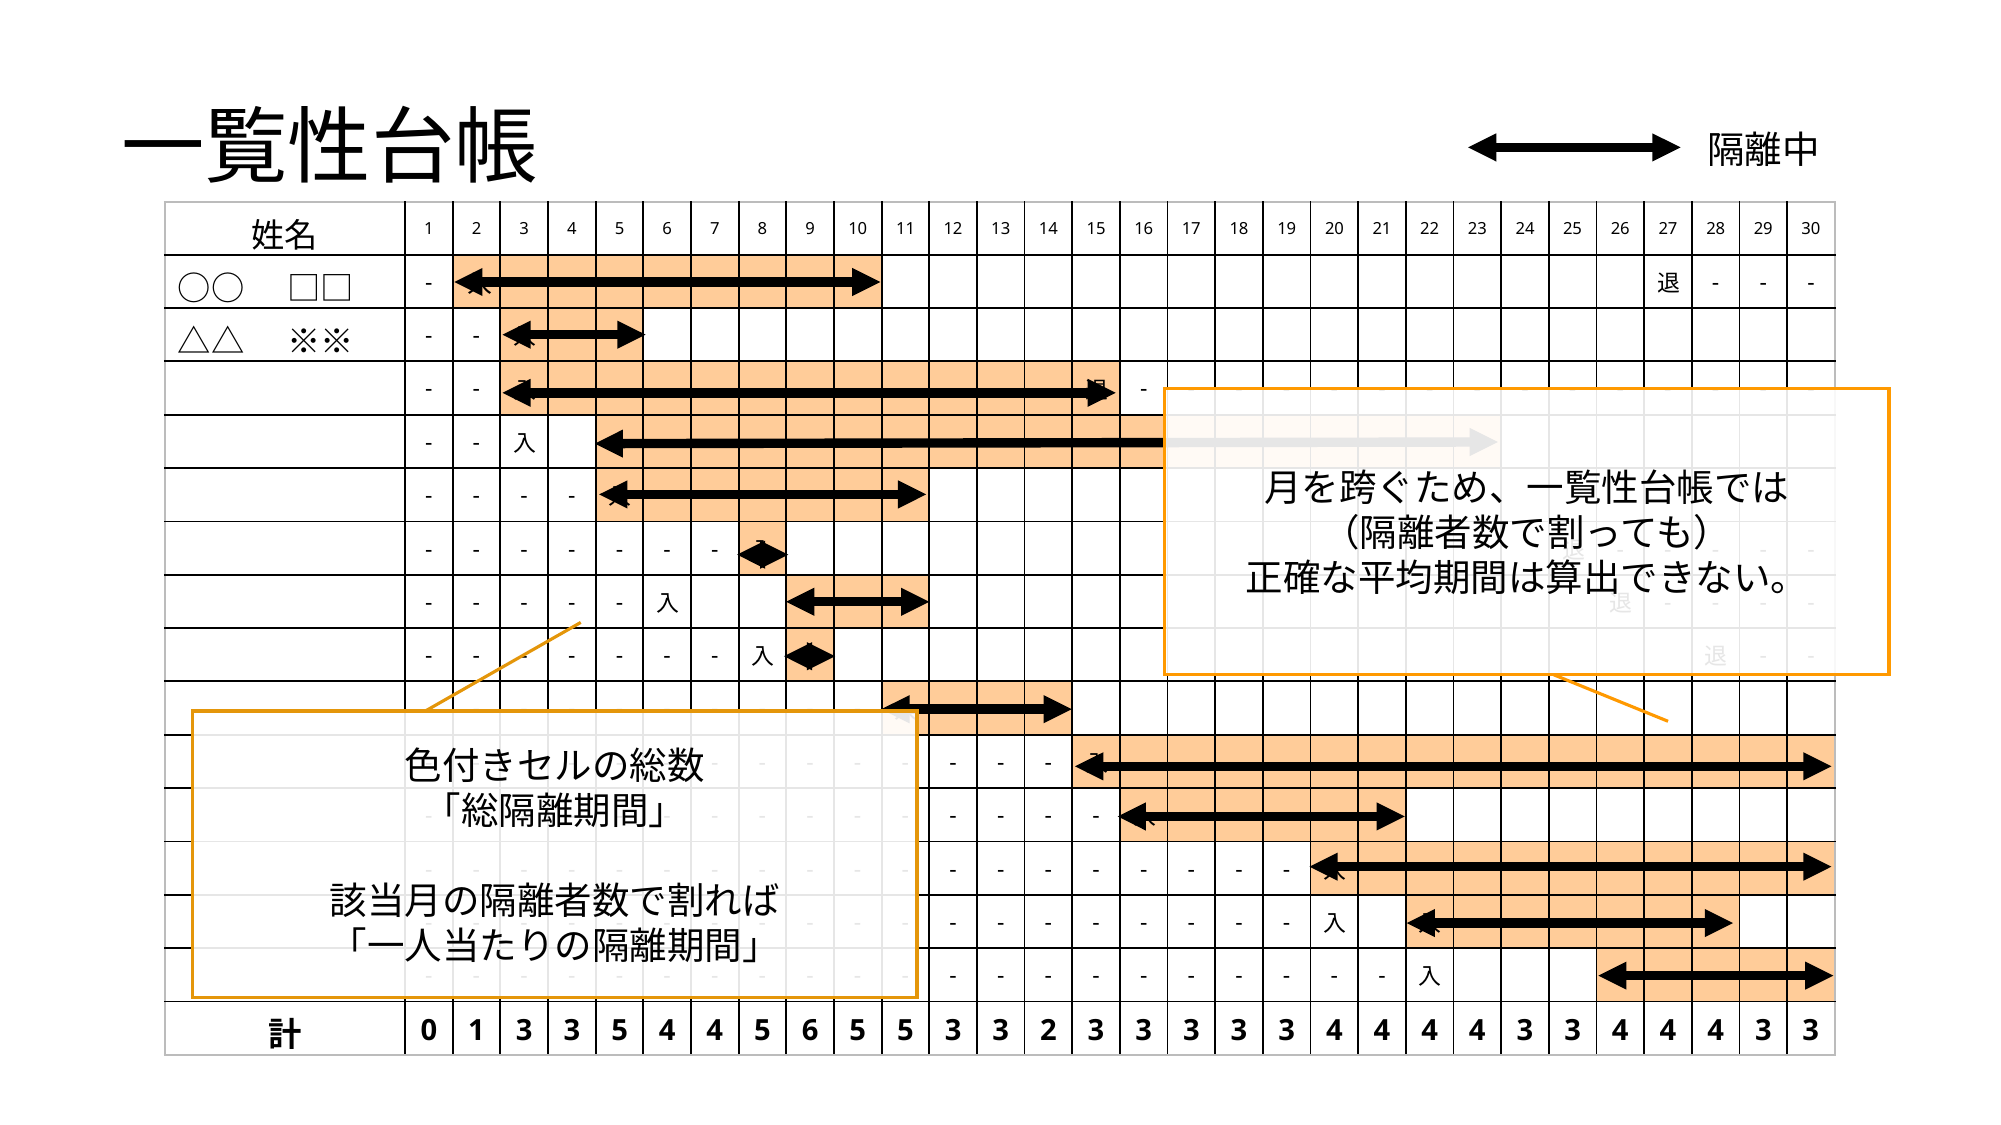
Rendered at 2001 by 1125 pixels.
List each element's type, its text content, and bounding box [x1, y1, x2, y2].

table_header 4 [549, 203, 595, 254]
table_cell [1502, 771, 1548, 787]
table_cell - [1168, 896, 1214, 947]
table_cell [644, 309, 690, 360]
table_cell 3 [1264, 1002, 1310, 1054]
table_cell [1073, 416, 1119, 438]
table_cell [1216, 821, 1262, 841]
table_cell [501, 256, 547, 277]
table_cell [692, 287, 738, 307]
table_cell [1740, 842, 1786, 862]
table_cell [1454, 896, 1500, 918]
table_cell 4 [644, 1002, 690, 1054]
table_cell - [1216, 842, 1262, 894]
table_cell 3 [501, 1002, 547, 1054]
table_cell - [1264, 362, 1310, 387]
table_cell 3 [930, 1002, 976, 1054]
table_cell [883, 522, 928, 574]
table_cell - [1025, 736, 1071, 787]
table_cell [166, 469, 404, 521]
table_cell - [1073, 842, 1119, 894]
table_cell [1121, 469, 1163, 521]
table_header 7 [692, 203, 738, 254]
table_cell [1359, 842, 1405, 862]
table_cell [1025, 309, 1071, 360]
table_cell - [454, 682, 499, 709]
table_header 27 [1645, 203, 1691, 254]
table_cell [1025, 522, 1071, 574]
table_cell - [597, 576, 642, 627]
table_cell [1645, 682, 1691, 734]
table_cell [644, 287, 690, 307]
table_cell - [930, 736, 976, 787]
table_cell [549, 339, 595, 360]
table_cell 4 [1597, 1002, 1643, 1054]
table_cell - [1740, 256, 1786, 307]
table_cell 入 [454, 256, 499, 281]
table_cell [930, 714, 976, 734]
table_cell [1121, 682, 1167, 734]
table_cell - [1073, 789, 1119, 841]
table_header 19 [1264, 203, 1310, 254]
table_cell [1645, 309, 1691, 360]
table_cell [1597, 682, 1643, 708]
table_cell [1407, 256, 1453, 307]
table_cell [1740, 949, 1786, 971]
table_cell [835, 448, 881, 467]
table_cell [1645, 789, 1691, 841]
table_cell - [1073, 949, 1119, 1001]
table_cell [1597, 771, 1643, 787]
table_cell [930, 256, 976, 307]
table_header 12 [930, 203, 976, 254]
table_cell [166, 736, 191, 787]
table_cell [978, 448, 1024, 467]
table_cell [1454, 789, 1500, 841]
table_cell [740, 416, 785, 438]
table_cell [1693, 736, 1739, 762]
table_cell - [1502, 362, 1548, 387]
table_header 2 [454, 203, 499, 254]
table_cell [1264, 676, 1310, 680]
table_cell - [406, 576, 452, 627]
table_cell - [1740, 362, 1786, 387]
table_cell - [1264, 896, 1310, 947]
table_cell - [406, 629, 452, 680]
table_cell - [454, 576, 499, 627]
table_cell [597, 337, 642, 360]
table_cell [644, 416, 690, 438]
table_cell - [1359, 362, 1405, 387]
table_cell [644, 256, 690, 277]
table_cell [978, 522, 1024, 574]
table_cell [1788, 736, 1834, 787]
table_cell [1407, 309, 1453, 360]
table_cell [1502, 949, 1548, 1001]
table_cell [1502, 676, 1548, 680]
table_cell 入 [501, 309, 547, 360]
table_cell [1597, 871, 1643, 894]
table_cell [1597, 896, 1643, 918]
table_cell [1550, 676, 1560, 680]
table_cell [1073, 682, 1119, 734]
table_cell [1025, 448, 1071, 467]
table_cell [1788, 309, 1834, 360]
table_cell 4 [1407, 1002, 1453, 1054]
table_cell [1168, 821, 1214, 841]
table_cell [501, 287, 547, 307]
table_cell [1502, 309, 1548, 360]
table_cell [1645, 842, 1691, 862]
table_cell - [406, 362, 452, 414]
table_header 姓名 [166, 203, 404, 254]
table_cell [1407, 842, 1453, 862]
table_cell - [930, 896, 976, 947]
table_cell [835, 283, 881, 307]
text_box 一覧性台帳 [106, 85, 2000, 201]
table_cell [166, 416, 404, 467]
table_cell [787, 522, 833, 574]
table_cell [930, 398, 976, 414]
table_cell [930, 416, 976, 438]
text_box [594, 441, 1499, 445]
table_cell [787, 629, 833, 654]
table_cell [1550, 256, 1596, 307]
table_cell [1645, 928, 1691, 947]
table_cell - [549, 469, 595, 521]
table_cell 退 [1645, 256, 1691, 307]
table_cell [1597, 928, 1643, 947]
table_cell [1693, 789, 1739, 841]
table_cell [1454, 682, 1500, 734]
table_cell [1693, 682, 1739, 734]
table_cell - [1168, 949, 1214, 1001]
table_cell 5 [597, 1002, 642, 1054]
table_cell - [501, 469, 547, 521]
table_cell - [454, 469, 499, 521]
table_cell [692, 469, 738, 490]
table_cell 入 [1311, 842, 1357, 865]
table_cell [1311, 309, 1357, 360]
table_cell - [454, 362, 499, 414]
table_header 14 [1025, 203, 1071, 254]
table_cell [597, 362, 642, 388]
table_cell [1645, 676, 1691, 680]
table_cell 入 [1121, 819, 1167, 841]
table_cell 3 [1121, 1002, 1167, 1054]
table_cell [1597, 977, 1643, 1001]
table_cell [978, 398, 1024, 414]
table_cell [1597, 842, 1643, 862]
table_cell [740, 287, 785, 307]
table_cell 3 [1740, 1002, 1786, 1054]
table_cell [1550, 789, 1596, 841]
table_cell [1597, 789, 1643, 841]
table_cell - [549, 522, 595, 574]
table_cell [1454, 676, 1500, 680]
table_cell - [1121, 896, 1167, 947]
table_cell [1216, 736, 1262, 762]
table_cell [1645, 949, 1691, 971]
table_header 11 [883, 203, 928, 254]
table_cell - [1264, 949, 1310, 1001]
table_cell - [406, 309, 452, 360]
table_header 22 [1407, 203, 1453, 254]
table_header 28 [1693, 203, 1739, 254]
table_cell - [1693, 256, 1739, 307]
table_cell [1740, 896, 1786, 947]
table_cell [1073, 256, 1119, 307]
table_cell [1264, 256, 1310, 307]
table_cell 4 [1645, 1002, 1691, 1054]
table_header 6 [644, 203, 690, 254]
table_cell [1597, 736, 1643, 762]
table_cell - [787, 682, 833, 709]
table_header 8 [740, 203, 785, 254]
table_cell [883, 362, 928, 388]
table_cell [1597, 676, 1643, 680]
table_cell [1073, 629, 1119, 680]
table_cell [787, 362, 833, 388]
table_cell - [1073, 896, 1119, 947]
table_cell 入 [597, 469, 642, 521]
table_cell [930, 522, 976, 574]
table_cell - [1359, 949, 1405, 1001]
table_cell [1311, 676, 1357, 680]
table_cell [1645, 980, 1691, 1001]
table_cell [835, 469, 881, 490]
text_box 色付きセルの総数 「総隔離期間」 該当月の隔離者数で割れば 「一人当たりの隔離期間」 [191, 621, 919, 999]
table_cell - [919, 896, 928, 947]
table_cell [1359, 789, 1405, 815]
table_cell [1121, 576, 1163, 627]
table_cell [930, 629, 976, 680]
table_cell [692, 309, 738, 360]
table_cell - [978, 896, 1024, 947]
table_cell [1407, 682, 1453, 734]
table_cell [1121, 629, 1167, 680]
table_cell [1454, 736, 1500, 762]
table_cell [787, 256, 833, 277]
table_header 1 [406, 203, 452, 254]
table_cell - [1788, 362, 1834, 387]
table_cell - [835, 682, 881, 709]
table_cell 0 [406, 1002, 452, 1054]
table_cell [930, 576, 976, 627]
table_cell [1740, 771, 1786, 787]
table_cell 5 [835, 1002, 881, 1054]
table_header 24 [1502, 203, 1548, 254]
table_cell [1121, 522, 1163, 574]
table_cell - [1311, 362, 1357, 387]
table_cell [740, 576, 785, 627]
table_cell [1168, 789, 1214, 812]
table_cell [1359, 309, 1405, 360]
table_cell 計 [166, 1002, 404, 1054]
table_cell [1693, 871, 1739, 894]
table_cell [1502, 256, 1548, 307]
table_header 18 [1216, 203, 1262, 254]
table_cell - [1597, 362, 1643, 387]
table_cell - [1168, 842, 1214, 894]
table_cell [883, 576, 928, 600]
table_header 21 [1359, 203, 1405, 254]
table_cell [1407, 676, 1453, 680]
table_cell - [978, 842, 1024, 894]
table_cell [1454, 256, 1500, 307]
table_cell [1788, 789, 1834, 841]
table_cell [644, 499, 690, 521]
table_cell [549, 398, 595, 414]
table_cell 入 [1311, 868, 1357, 894]
table_cell [1645, 896, 1691, 918]
table_header 23 [1454, 203, 1500, 254]
table_cell [1693, 771, 1739, 787]
table_cell - [597, 629, 642, 680]
table_header 5 [597, 203, 642, 254]
table_header 17 [1168, 203, 1214, 254]
table_header 16 [1121, 203, 1167, 254]
table_cell [1121, 309, 1167, 360]
table_cell 入 [644, 576, 690, 627]
table_cell [1121, 771, 1167, 787]
table_cell [1407, 771, 1453, 787]
table_cell [1550, 309, 1596, 360]
table_cell - [406, 522, 452, 574]
table_cell [883, 448, 928, 467]
table_cell [1645, 871, 1691, 894]
table_cell [1073, 576, 1119, 627]
table_cell [835, 416, 881, 438]
table_cell [930, 448, 976, 467]
table_cell [1121, 448, 1163, 467]
table_cell [1359, 256, 1405, 307]
table_cell - [501, 522, 547, 574]
table_cell [883, 603, 928, 627]
table_cell 入 [740, 629, 785, 680]
table_cell - [1216, 362, 1262, 387]
table_cell [1359, 896, 1405, 947]
text_box 隔離中 [1692, 118, 1835, 178]
table_cell - [1121, 949, 1167, 1001]
table_cell [1359, 736, 1405, 762]
table_cell - [549, 629, 595, 680]
table_cell - [1025, 896, 1071, 947]
table_cell [1121, 416, 1163, 437]
table_cell [166, 629, 404, 680]
table_cell - [501, 576, 547, 627]
table_cell [1264, 771, 1310, 787]
table_cell [1025, 256, 1071, 307]
table_cell [166, 682, 404, 734]
table_cell [1454, 309, 1500, 360]
table_cell - [1311, 949, 1357, 1001]
table_cell - [406, 416, 452, 467]
table_cell [930, 362, 976, 388]
table_cell [166, 576, 404, 627]
table_cell 入 [1311, 896, 1357, 947]
table_cell [644, 362, 690, 388]
table_cell [1073, 522, 1119, 574]
table_cell [1693, 896, 1739, 947]
table_cell [835, 522, 881, 574]
table_cell ○○ □□ [166, 256, 404, 307]
table_cell - [1407, 362, 1453, 387]
table_cell [1740, 309, 1786, 360]
table_cell 4 [1454, 1002, 1500, 1054]
table_cell [1264, 736, 1310, 762]
table_cell - [549, 576, 595, 627]
table_cell [1168, 771, 1214, 787]
table_cell [1311, 771, 1357, 787]
table_cell [835, 629, 881, 680]
table_cell [1597, 949, 1643, 975]
table_cell 3 [1073, 1002, 1119, 1054]
table_cell [1359, 682, 1405, 734]
table_cell 4 [692, 1002, 738, 1054]
table_cell [1025, 682, 1071, 708]
table_cell [1550, 682, 1596, 734]
table_cell 4 [1693, 1002, 1739, 1054]
table_cell - [1025, 949, 1071, 1001]
table_cell 6 [787, 1002, 833, 1054]
table_cell [1264, 821, 1310, 841]
table_cell - [1025, 842, 1071, 894]
table_cell [692, 362, 738, 388]
table_cell [692, 416, 738, 438]
table_header 10 [835, 203, 881, 254]
table_cell [1025, 576, 1071, 627]
table_cell [1073, 309, 1119, 360]
table_cell - [1550, 362, 1596, 387]
table_cell - [406, 682, 452, 709]
table_cell [644, 449, 690, 467]
table_cell [1645, 736, 1691, 762]
table_cell - [740, 682, 785, 709]
table_cell 3 [1168, 1002, 1214, 1054]
table_cell - [597, 522, 642, 574]
table_cell [740, 256, 785, 277]
table_cell [597, 287, 642, 307]
table_header 13 [978, 203, 1024, 254]
table_header 25 [1550, 203, 1596, 254]
table_cell [1645, 771, 1691, 787]
table_cell [787, 448, 833, 467]
table_cell [1693, 842, 1739, 862]
table_cell [1168, 309, 1214, 360]
table_cell [692, 449, 738, 467]
table_cell - [978, 789, 1024, 841]
table_cell [597, 416, 642, 441]
table_cell [1454, 771, 1500, 787]
table_cell - [883, 949, 928, 1001]
table_cell [1025, 711, 1071, 734]
table_cell - [454, 416, 499, 467]
table_cell [978, 682, 1024, 704]
table_cell [740, 362, 785, 388]
table_cell [1454, 928, 1500, 947]
table_cell - [919, 842, 928, 894]
table_cell [740, 499, 785, 521]
table_cell [1311, 821, 1357, 841]
table_cell [166, 362, 404, 414]
table_cell 3 [549, 1002, 595, 1054]
table_cell 入 [1407, 949, 1453, 1001]
table_cell 5 [740, 1002, 785, 1054]
table_cell [1502, 871, 1548, 894]
table_cell [740, 398, 785, 414]
table_cell [1740, 789, 1786, 841]
table_cell [978, 714, 1024, 734]
table_cell [883, 256, 928, 307]
table_cell [644, 398, 690, 414]
table_cell [978, 576, 1024, 627]
table_cell [978, 362, 1024, 388]
table_cell [1502, 928, 1548, 947]
table_cell 1 [454, 1002, 499, 1054]
table_cell [883, 629, 928, 680]
table_cell [597, 398, 642, 414]
table_cell [883, 309, 928, 360]
table_cell [597, 256, 642, 277]
table_cell - [978, 949, 1024, 1001]
table_cell [883, 398, 928, 414]
table_cell [787, 658, 833, 680]
table_cell [1788, 842, 1834, 894]
table_cell [1740, 980, 1786, 1001]
table_cell [1454, 949, 1500, 1001]
table_cell [1502, 682, 1548, 734]
table_cell [1454, 871, 1500, 894]
table_cell - [1264, 842, 1310, 894]
table_cell 入 [740, 557, 785, 574]
table_cell [1550, 928, 1596, 947]
table_cell [1025, 398, 1071, 414]
table_header 30 [1788, 203, 1834, 254]
table_cell [1407, 871, 1453, 894]
table_cell 4 [1359, 1002, 1405, 1054]
table_cell [549, 287, 595, 307]
table_cell - [1788, 256, 1834, 307]
table_cell [930, 309, 976, 360]
table_header 26 [1597, 203, 1643, 254]
table_header 3 [501, 203, 547, 254]
table_cell [1550, 842, 1596, 862]
table_cell - [919, 736, 928, 787]
table_cell [1073, 469, 1119, 521]
table_cell [166, 842, 191, 894]
table_cell - [1216, 949, 1262, 1001]
table_cell [1168, 682, 1214, 734]
table_cell [644, 469, 690, 490]
table_cell - [454, 309, 499, 360]
table_cell - [1454, 362, 1500, 387]
table_cell - [1740, 676, 1786, 680]
table_cell [1502, 736, 1548, 762]
table_header 29 [1740, 203, 1786, 254]
table_cell 入 [1407, 896, 1453, 922]
table_cell [1311, 682, 1357, 734]
table_cell [1025, 416, 1071, 438]
table_cell [740, 309, 785, 360]
table_cell - [1121, 362, 1167, 414]
table_cell [930, 469, 976, 521]
table_cell [787, 603, 833, 627]
table_cell [740, 448, 785, 467]
table_cell [883, 469, 928, 521]
table_cell [1025, 469, 1071, 521]
table_cell [1693, 949, 1739, 971]
table_cell [1216, 682, 1262, 734]
table_cell [1740, 871, 1786, 894]
table_cell 入 [1407, 924, 1453, 947]
table_cell - [644, 522, 690, 574]
table_cell 4 [1311, 1002, 1357, 1054]
table_cell [835, 362, 881, 388]
table_cell [835, 256, 881, 281]
table_cell [1216, 771, 1262, 787]
table_header 20 [1311, 203, 1357, 254]
table_cell 3 [1550, 1002, 1596, 1054]
table_cell [549, 309, 595, 330]
table_cell [1564, 676, 1596, 680]
table_cell [1216, 789, 1262, 812]
table_cell [1550, 736, 1596, 762]
table_cell [692, 576, 738, 627]
table_cell [1407, 736, 1453, 762]
table_cell [1359, 818, 1405, 841]
table_cell 入 [1121, 789, 1167, 814]
table_cell [166, 522, 404, 574]
table_cell [835, 576, 881, 597]
table_cell [787, 287, 833, 307]
table_cell [1168, 676, 1214, 680]
table_cell 入 [1073, 736, 1119, 787]
table_cell [1550, 871, 1596, 894]
table_cell 退 [1073, 362, 1119, 414]
table_cell - [978, 736, 1024, 787]
table_cell [1025, 362, 1071, 388]
table_cell [597, 309, 642, 332]
table_cell - [930, 789, 976, 841]
table_cell 入 [501, 394, 547, 414]
table_cell [835, 606, 881, 627]
table_cell [549, 416, 595, 467]
table_cell [1550, 949, 1596, 1001]
table_cell - [1788, 676, 1834, 680]
table_cell [1693, 309, 1739, 360]
table_cell △△ ※※ [166, 309, 404, 360]
table_cell - [1693, 362, 1739, 387]
table_cell 入 [454, 283, 499, 307]
table_cell [978, 416, 1024, 438]
table_cell [1788, 896, 1834, 947]
table_cell [1407, 789, 1453, 841]
table_cell [1454, 842, 1500, 862]
table_cell [978, 469, 1024, 521]
table_cell [1359, 676, 1405, 680]
table_cell 入 [883, 682, 928, 707]
table_cell [787, 576, 833, 600]
table_cell [1550, 896, 1596, 918]
table_cell - [1025, 789, 1071, 841]
table_cell - [454, 522, 499, 574]
table_cell [1597, 309, 1643, 360]
table_cell - [692, 522, 738, 574]
table_cell [692, 398, 738, 414]
table_cell [787, 398, 833, 414]
table_cell [1502, 896, 1548, 918]
table_cell [597, 446, 642, 467]
table_cell - [406, 256, 452, 307]
table_cell [1359, 771, 1405, 787]
table_cell 入 [501, 416, 547, 467]
table_cell [1550, 771, 1596, 787]
table_cell [1311, 256, 1357, 307]
table_cell - [919, 789, 928, 841]
table_cell [1740, 736, 1786, 762]
table_cell [787, 416, 833, 438]
table_cell [1502, 842, 1548, 862]
table_cell [1264, 789, 1310, 812]
table_cell [549, 362, 595, 388]
table_cell - [597, 682, 642, 709]
table_cell [1073, 448, 1119, 467]
table_cell - [1121, 842, 1167, 894]
text_box 月を跨ぐため、一覧性台帳では （隔離者数で割っても） 正確な平均期間は算出できない。 [1163, 387, 1891, 723]
table_cell [1025, 629, 1071, 680]
table_cell 入 [919, 714, 928, 734]
table_cell - [406, 469, 452, 521]
table_cell - [1168, 362, 1214, 387]
table_cell [835, 499, 881, 521]
table_cell [1693, 980, 1739, 1001]
table_cell - [1645, 362, 1691, 387]
table_cell [549, 256, 595, 277]
table_cell [978, 629, 1024, 680]
table_cell [1788, 949, 1834, 975]
table_cell [1740, 682, 1786, 734]
table_cell [835, 309, 881, 360]
table_cell 5 [883, 1002, 928, 1054]
table_cell [166, 896, 191, 947]
table_cell - [644, 682, 690, 709]
table_cell - [501, 645, 547, 680]
table_cell [1216, 309, 1262, 360]
table_cell - [692, 682, 738, 709]
table_cell - [454, 629, 499, 680]
table_cell [787, 499, 833, 521]
table_cell [883, 416, 928, 438]
table_cell [1597, 256, 1643, 307]
table_cell - [549, 682, 595, 709]
table_cell [1264, 682, 1310, 734]
table_cell [978, 309, 1024, 360]
table_cell [692, 256, 738, 277]
table_cell [1168, 736, 1214, 762]
table_cell [1168, 256, 1214, 307]
table_cell [1359, 871, 1405, 894]
table_cell [1216, 676, 1262, 680]
table_cell - [1216, 896, 1262, 947]
table_cell [1311, 736, 1357, 762]
table_cell [1216, 256, 1262, 307]
table_header 15 [1073, 203, 1119, 254]
table_cell - [501, 682, 547, 709]
table_cell 3 [978, 1002, 1024, 1054]
table_cell [740, 469, 785, 490]
table_cell [1311, 789, 1357, 812]
table_cell [930, 682, 976, 704]
table_cell [1502, 789, 1548, 841]
table_cell [1597, 695, 1643, 734]
table_header 9 [787, 203, 833, 254]
table_cell 3 [1216, 1002, 1262, 1054]
table_cell 2 [1025, 1002, 1071, 1054]
table_cell 3 [1502, 1002, 1548, 1054]
table_cell [1264, 309, 1310, 360]
table_cell - [501, 629, 547, 665]
table_cell 退 [1693, 676, 1739, 680]
table_cell [1788, 682, 1834, 734]
table_cell [1788, 977, 1834, 1001]
table_cell - [644, 629, 690, 680]
table_cell [787, 469, 833, 490]
table_cell [978, 256, 1024, 307]
table_cell - [930, 842, 976, 894]
table_cell [692, 499, 738, 521]
table_cell [166, 949, 404, 1001]
table_cell 入 [501, 362, 547, 392]
table_cell 3 [1788, 1002, 1834, 1054]
table_cell [835, 398, 881, 414]
table_cell - [692, 629, 738, 680]
table_cell [1121, 256, 1167, 307]
table_cell 入 [740, 522, 785, 552]
table_cell [166, 789, 191, 841]
table_cell - [930, 949, 976, 1001]
table_cell [1121, 736, 1167, 762]
table_cell [787, 309, 833, 360]
